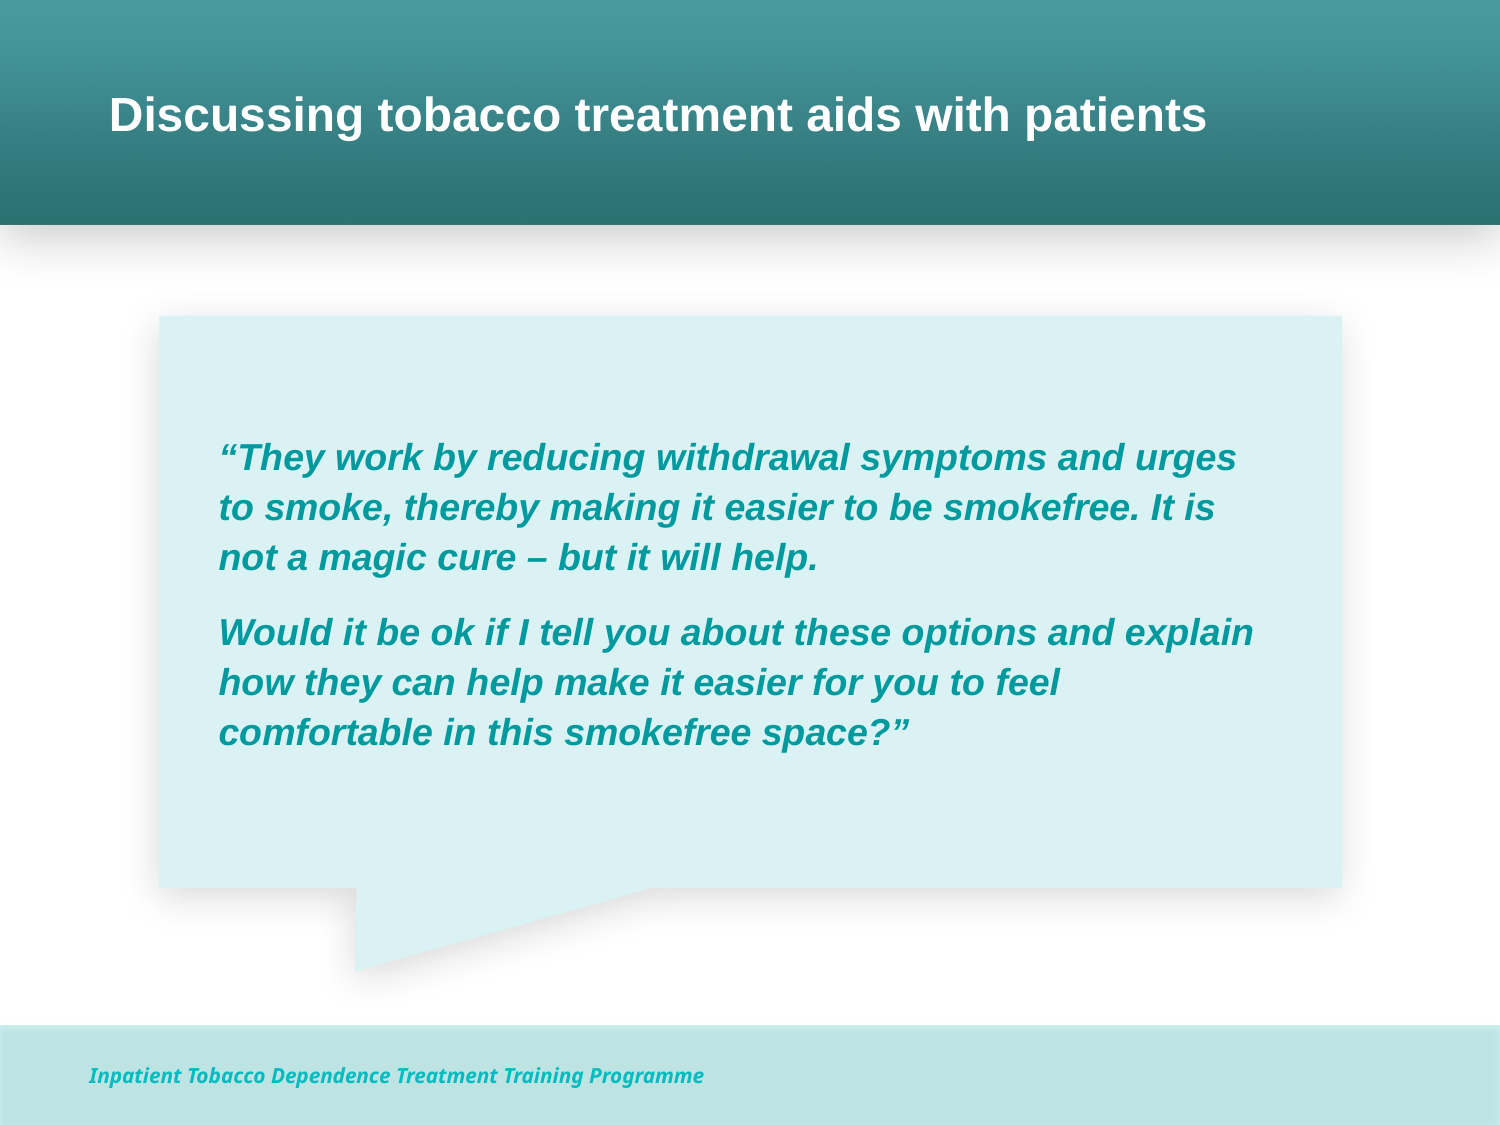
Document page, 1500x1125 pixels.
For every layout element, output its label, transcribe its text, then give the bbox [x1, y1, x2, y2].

title Discussing tobacco treatment aids with patients [93, 24, 1401, 201]
text_box “They work by reducing withdrawal symptoms and urges to smoke, thereby making it easier to be smokefree. It is not a magic cure – but it will help. Would it be ok if I tell you about these options and explain how they can help make it easier for you to feel comfortable in this smokefree space?” [159, 315, 1342, 972]
picture [0, 0, 1500, 225]
footer Inpatient Tobacco Dependence Treatment Training Programme [74, 1055, 1366, 1115]
